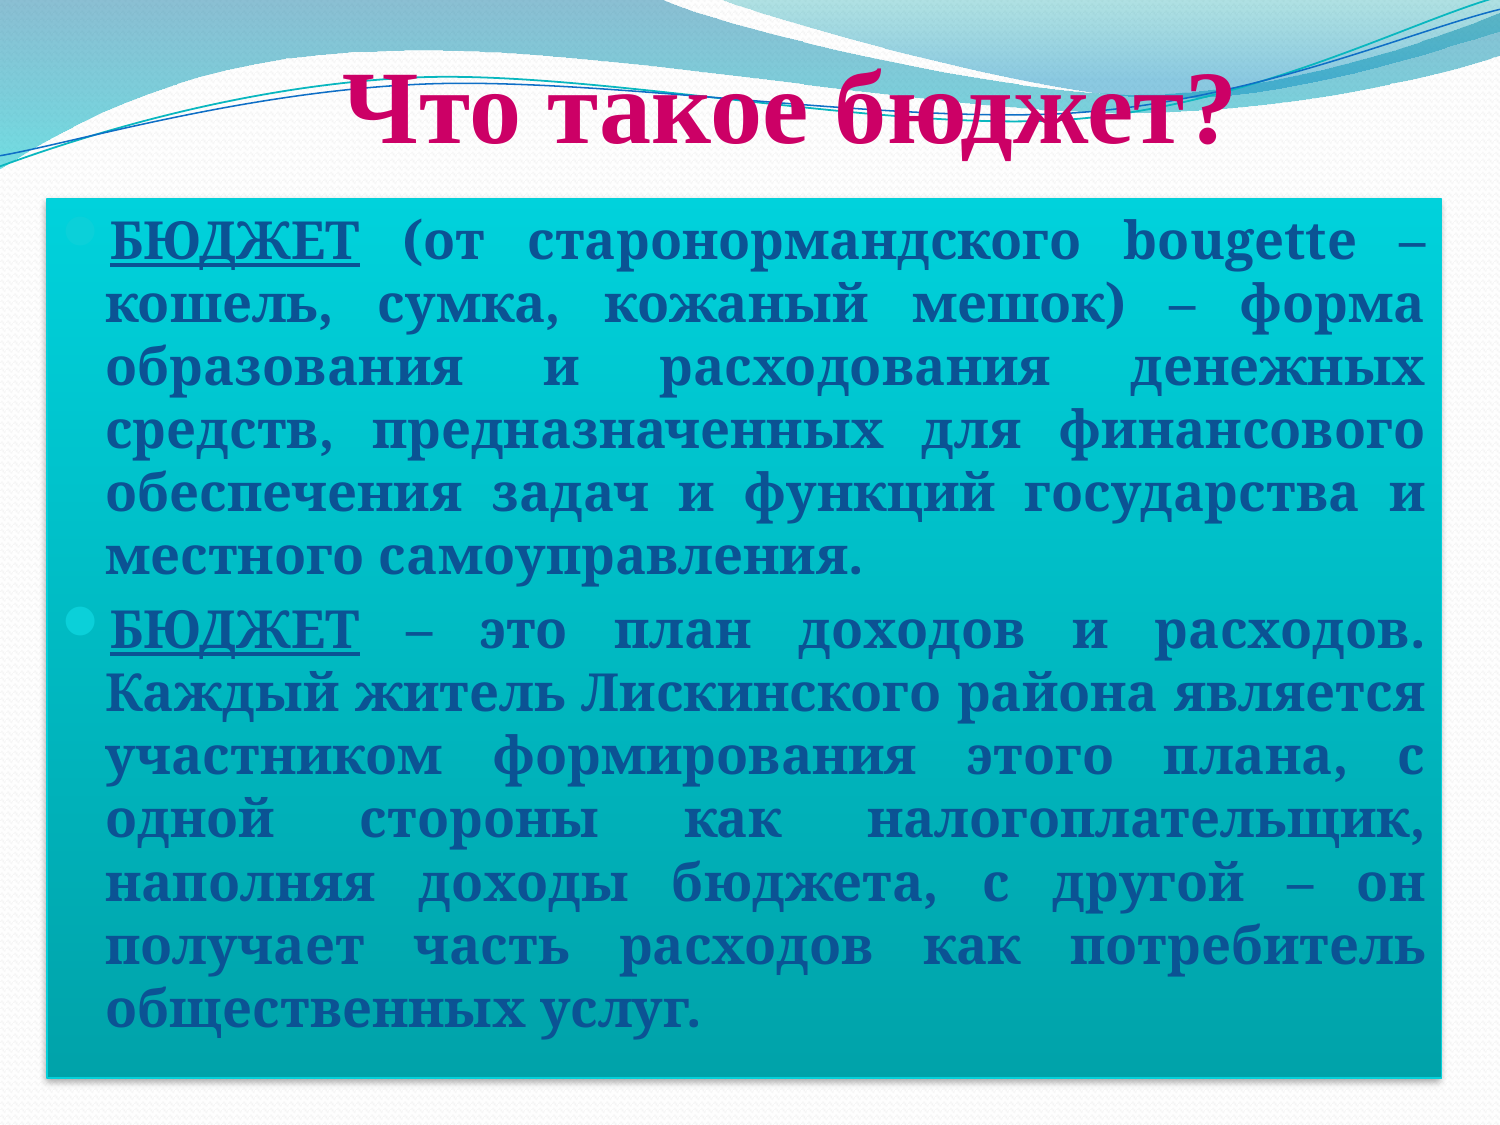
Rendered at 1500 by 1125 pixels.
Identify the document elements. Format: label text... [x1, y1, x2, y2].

list БЮДЖЕТ (от старонормандского bougette – кошель, сумка, кожаный мешок) – форма образования и расходования денежных средств, предназначенных для финансового обеспечения задач и функций государства и местного самоуправления. БЮДЖЕТ – это план доходов и расходов. Каждый житель Лискинского района является участником формирования этого плана, с одной стороны как налогоплательщик, наполняя доходы бюджета, с другой – он получает часть расходов как потребитель общественных услуг. [46, 198, 1442, 1079]
title Что такое бюджет? [75, 0, 1425, 164]
